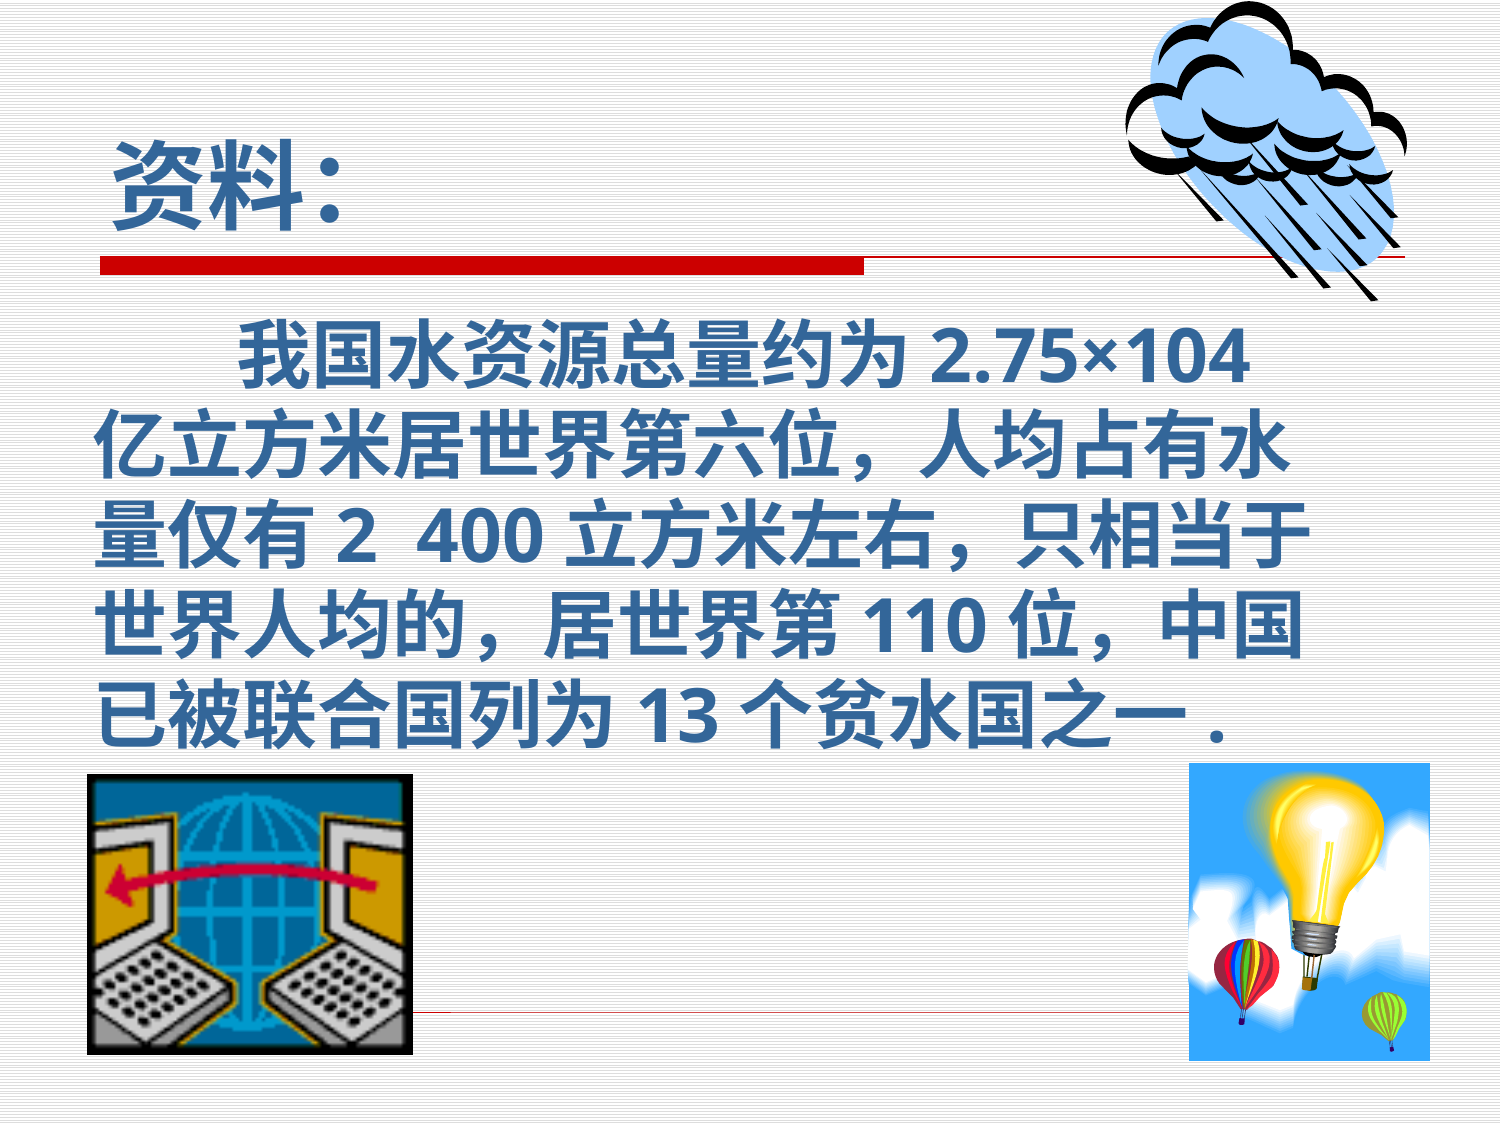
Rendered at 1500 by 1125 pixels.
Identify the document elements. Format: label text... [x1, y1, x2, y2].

list 我国水资源总量约为2.75×104亿立方米居世界第六位，人均占有水量仅有2 400立方米左右，只相当于世界人均的，居世界第110位，中国已被联合国列为13个贫水国之一. [0, 299, 1350, 813]
title 资料： [94, 50, 1119, 250]
picture [1124, 0, 1412, 302]
picture [87, 774, 413, 1055]
picture [1187, 762, 1431, 1062]
